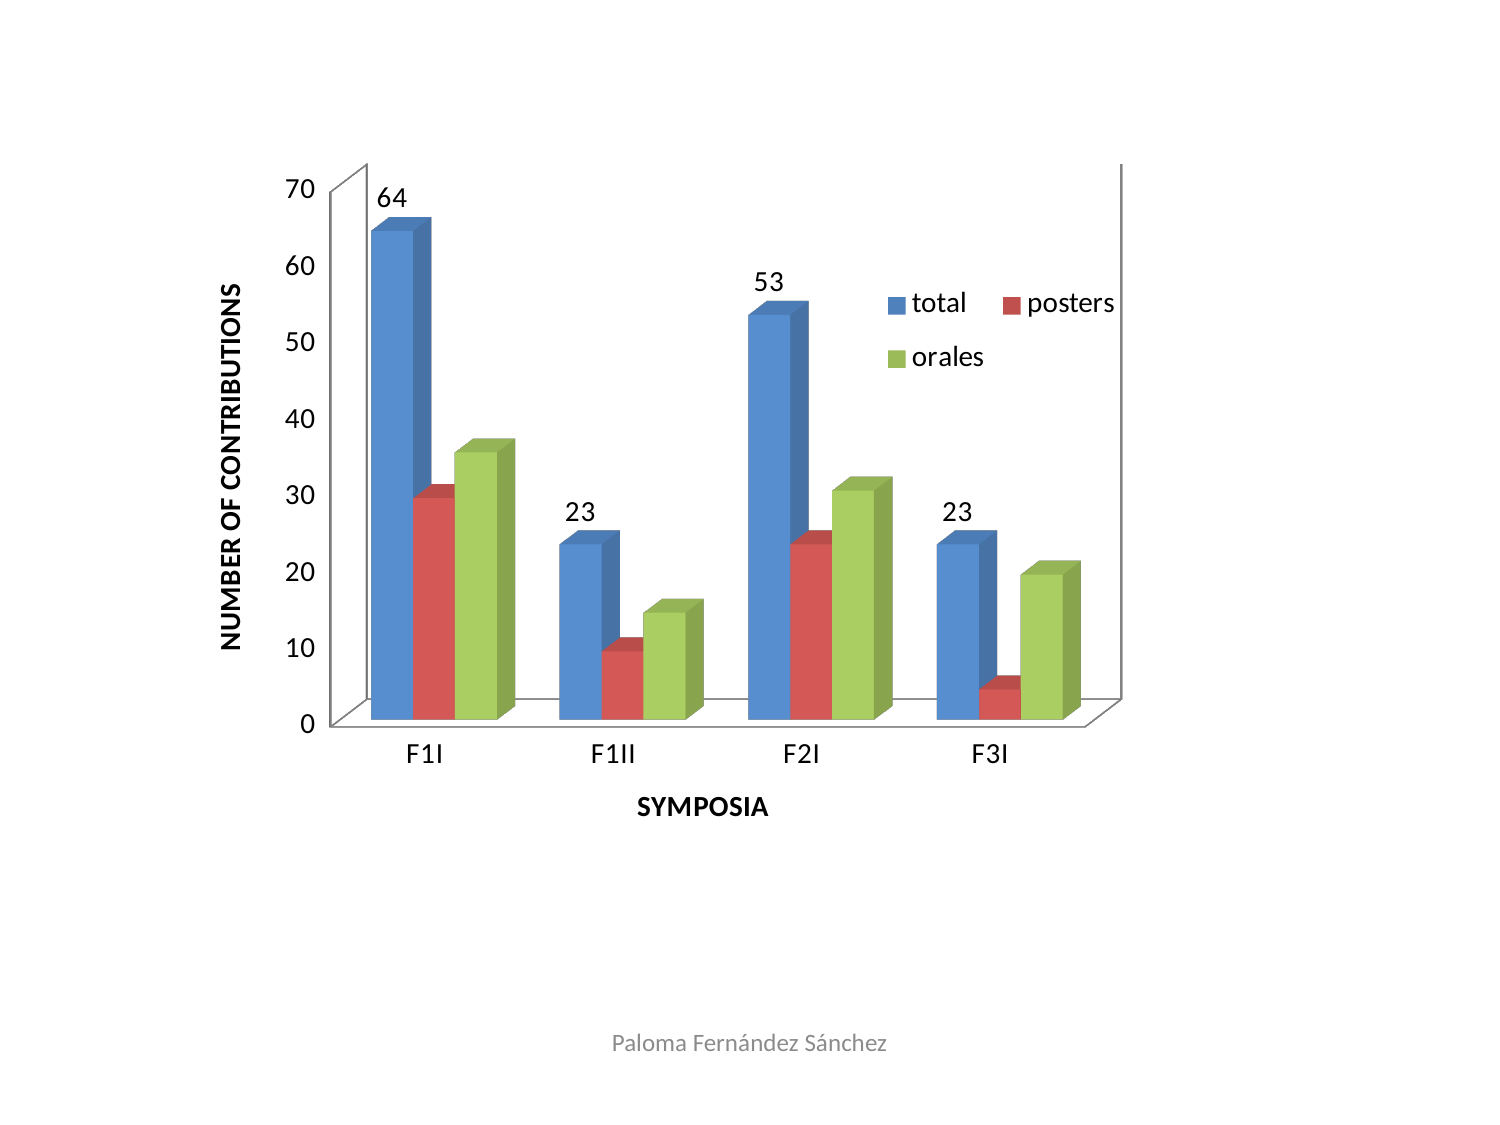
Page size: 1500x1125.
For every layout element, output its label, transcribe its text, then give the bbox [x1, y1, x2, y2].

footer Paloma Fernández Sánchez [512, 1011, 988, 1072]
chart [182, 148, 1294, 858]
